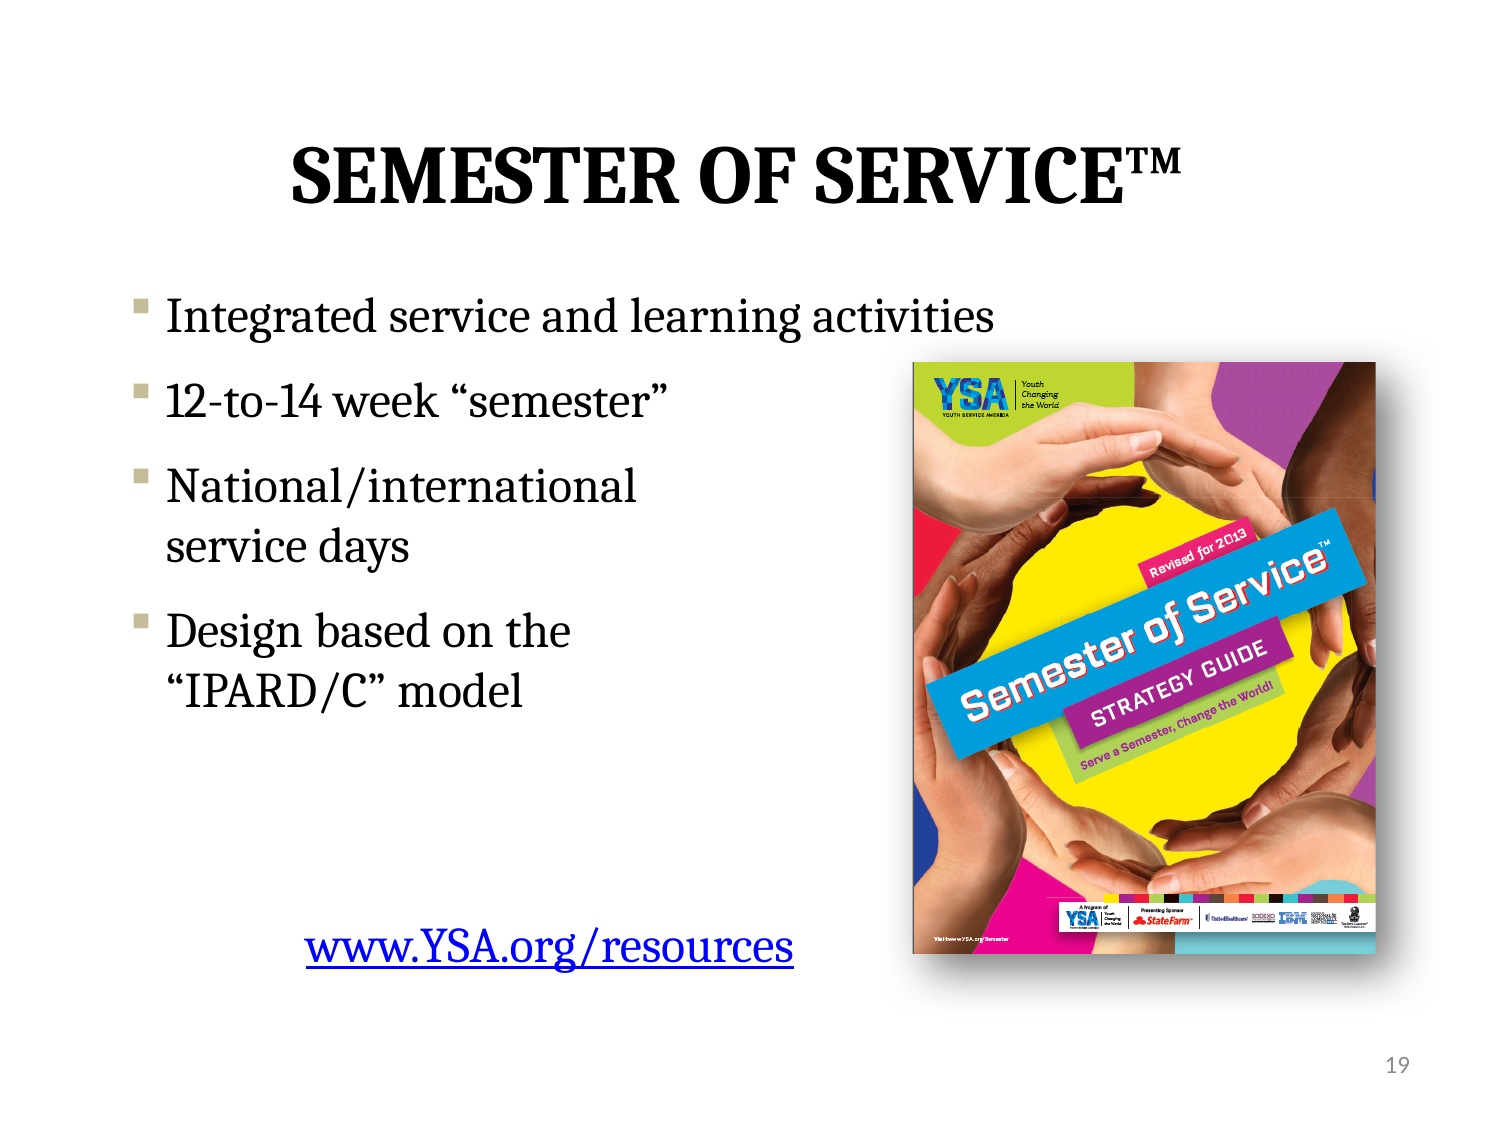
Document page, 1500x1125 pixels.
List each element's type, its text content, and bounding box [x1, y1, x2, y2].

slide_number 19 [1074, 1024, 1425, 1103]
text_box Semester of Service™ [87, 132, 1388, 228]
text_box Integrated service and learning activities 12-to-14 week “semester” National/international service days Design based on the “IPARD/C” model www.YSA.org/resources [114, 274, 1409, 980]
picture [912, 362, 1377, 955]
